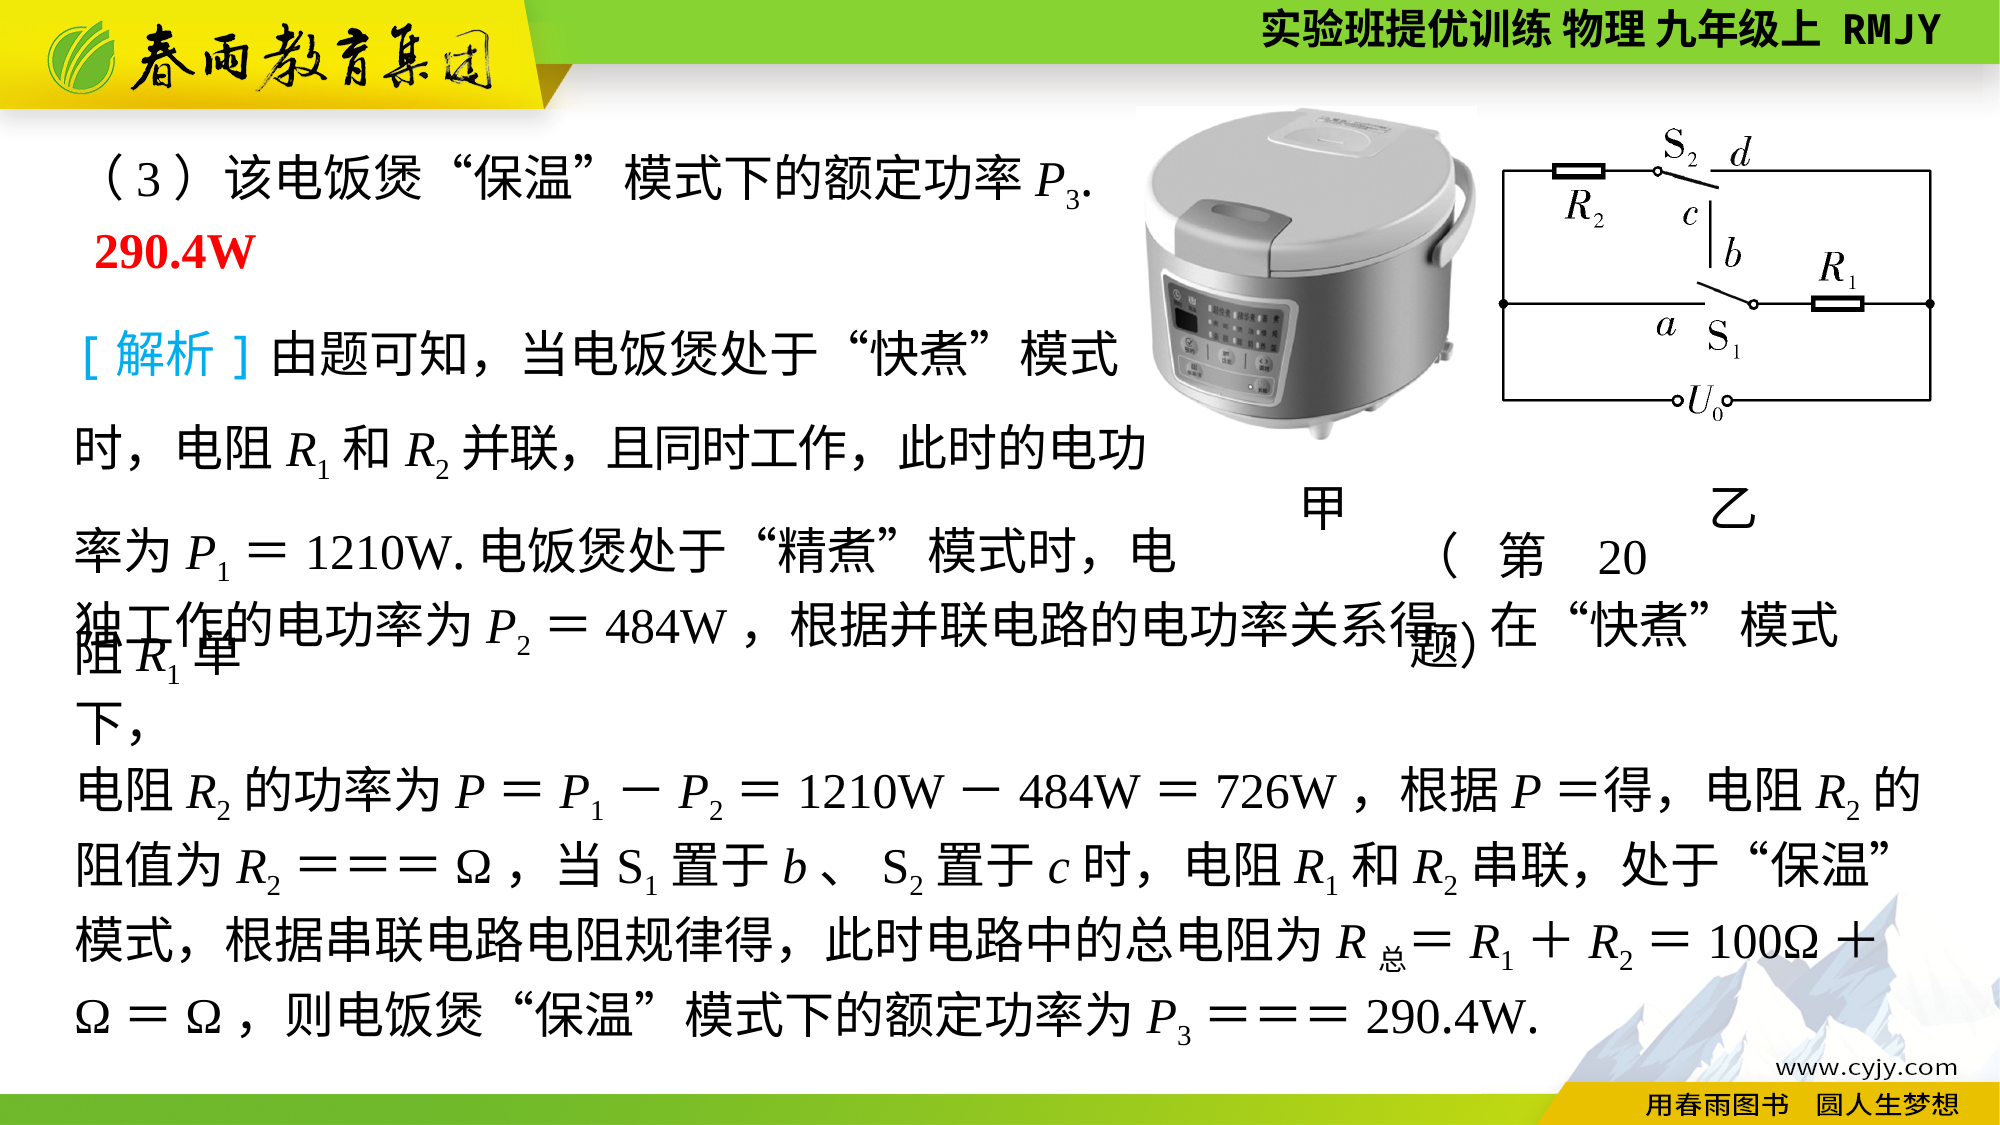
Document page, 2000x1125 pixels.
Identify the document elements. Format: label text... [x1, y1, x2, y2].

text_box 290.4W [79, 211, 272, 285]
text_box 甲 乙 [1283, 438, 1815, 544]
list （3）该电饭煲“保温”模式下的额定功率P3. [1476, 105, 1944, 200]
list （3）该电饭煲“保温”模式下的额定功率P3. [59, 105, 1137, 200]
text_box （第20题） [1394, 487, 1675, 593]
text_box [解析]由题可知，当电饭煲处于“快煮”模式时，电阻R1和R2并联，且同时工作，此时的电功率为P1＝1210W.电饭煲处于“精煮”模式时，电阻R1单 [59, 285, 1201, 698]
picture [0, 0, 2000, 1125]
